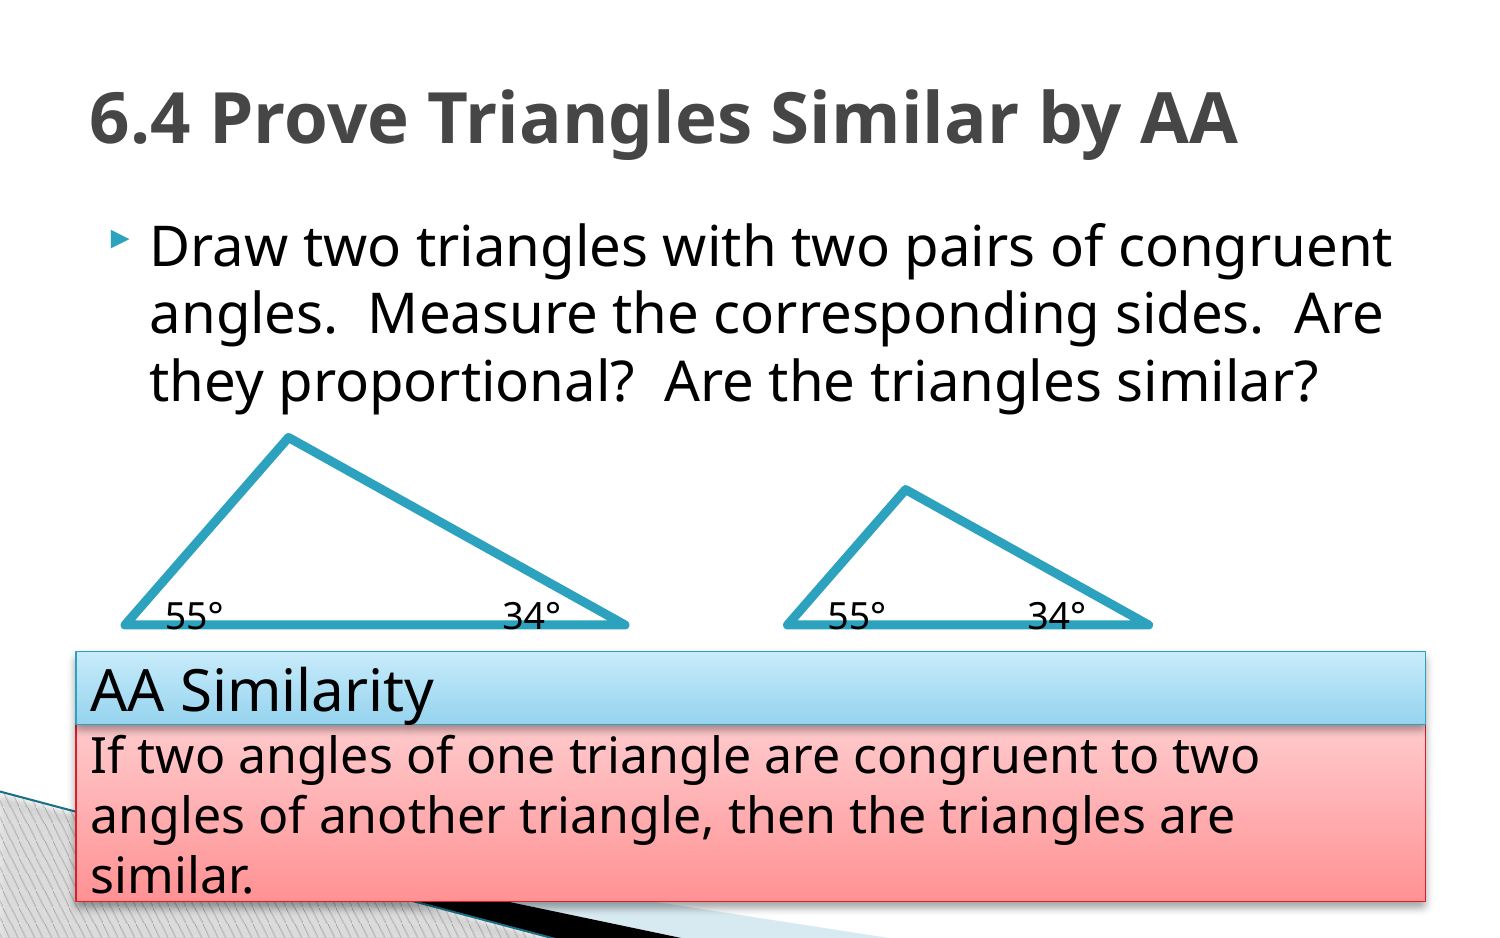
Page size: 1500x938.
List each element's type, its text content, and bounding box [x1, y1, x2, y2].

text_box AA Similarity [75, 651, 1426, 725]
title 6.4 Prove Triangles Similar by AA [75, 37, 1425, 194]
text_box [124, 437, 1149, 646]
text_box If two angles of one triangle are congruent to two angles of another triangle, then the triangles are similar. [75, 735, 1426, 902]
list Draw two triangles with two pairs of congruent angles. Measure the corresponding sides. Are they proportional? Are the triangles similar? [75, 202, 1425, 651]
